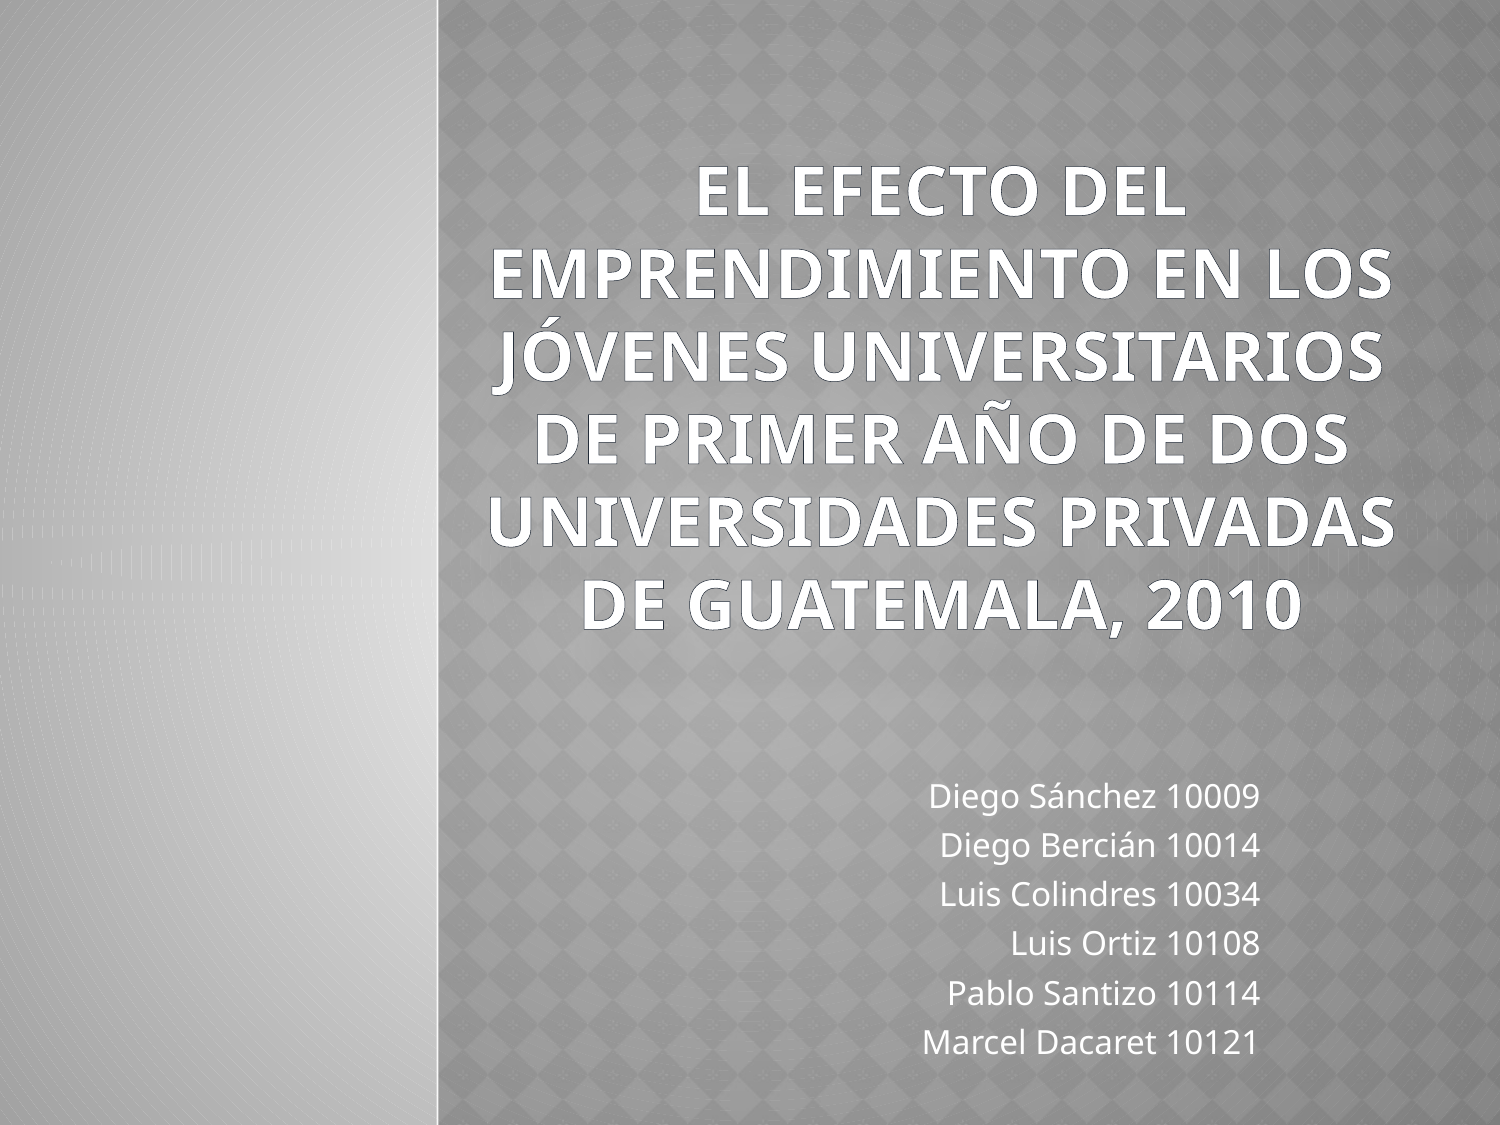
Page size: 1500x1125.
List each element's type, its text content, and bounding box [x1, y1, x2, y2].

subtitle Diego Sánchez 10009 Diego Bercián 10014 Luis Colindres 10034 Luis Ortiz 10108 Pablo Santizo 10114 Marcel Dacaret 10121 [218, 775, 1269, 1063]
title El efecto del emprendimiento en los jóvenes universitarios de primer año de dos universidades privadas de Guatemala, 2010 [454, 30, 1427, 740]
